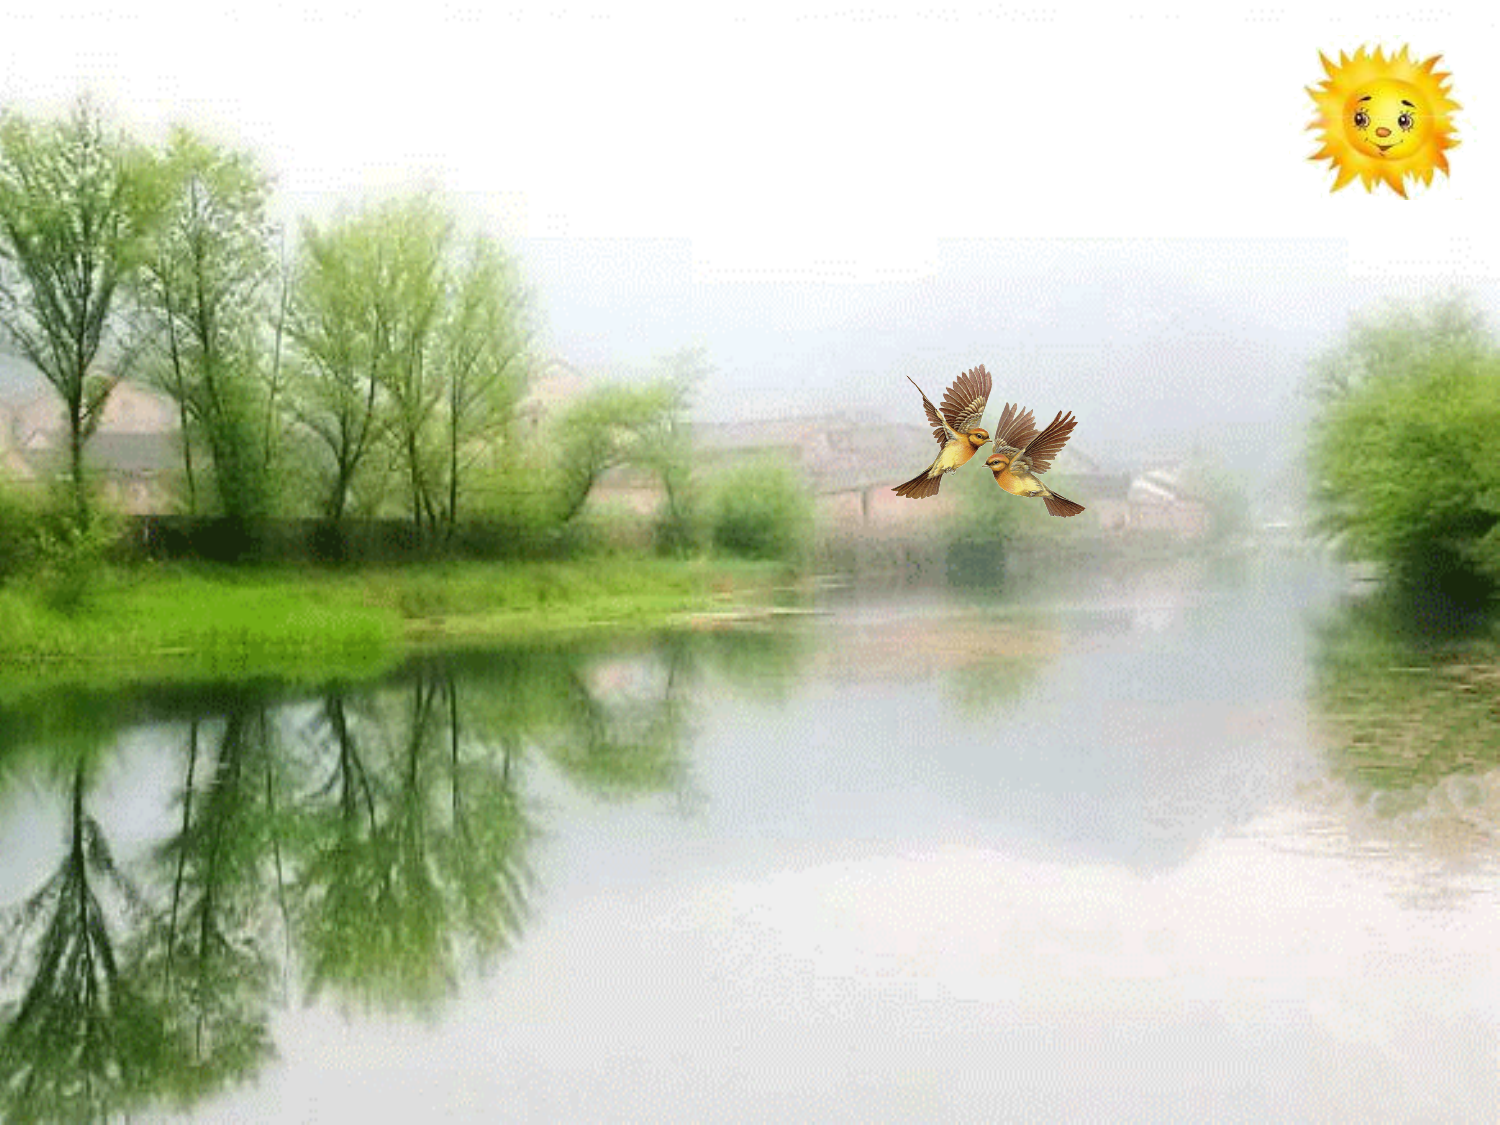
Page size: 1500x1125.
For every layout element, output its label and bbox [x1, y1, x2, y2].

text_box [433, 269, 1067, 856]
picture [0, 0, 1500, 1125]
